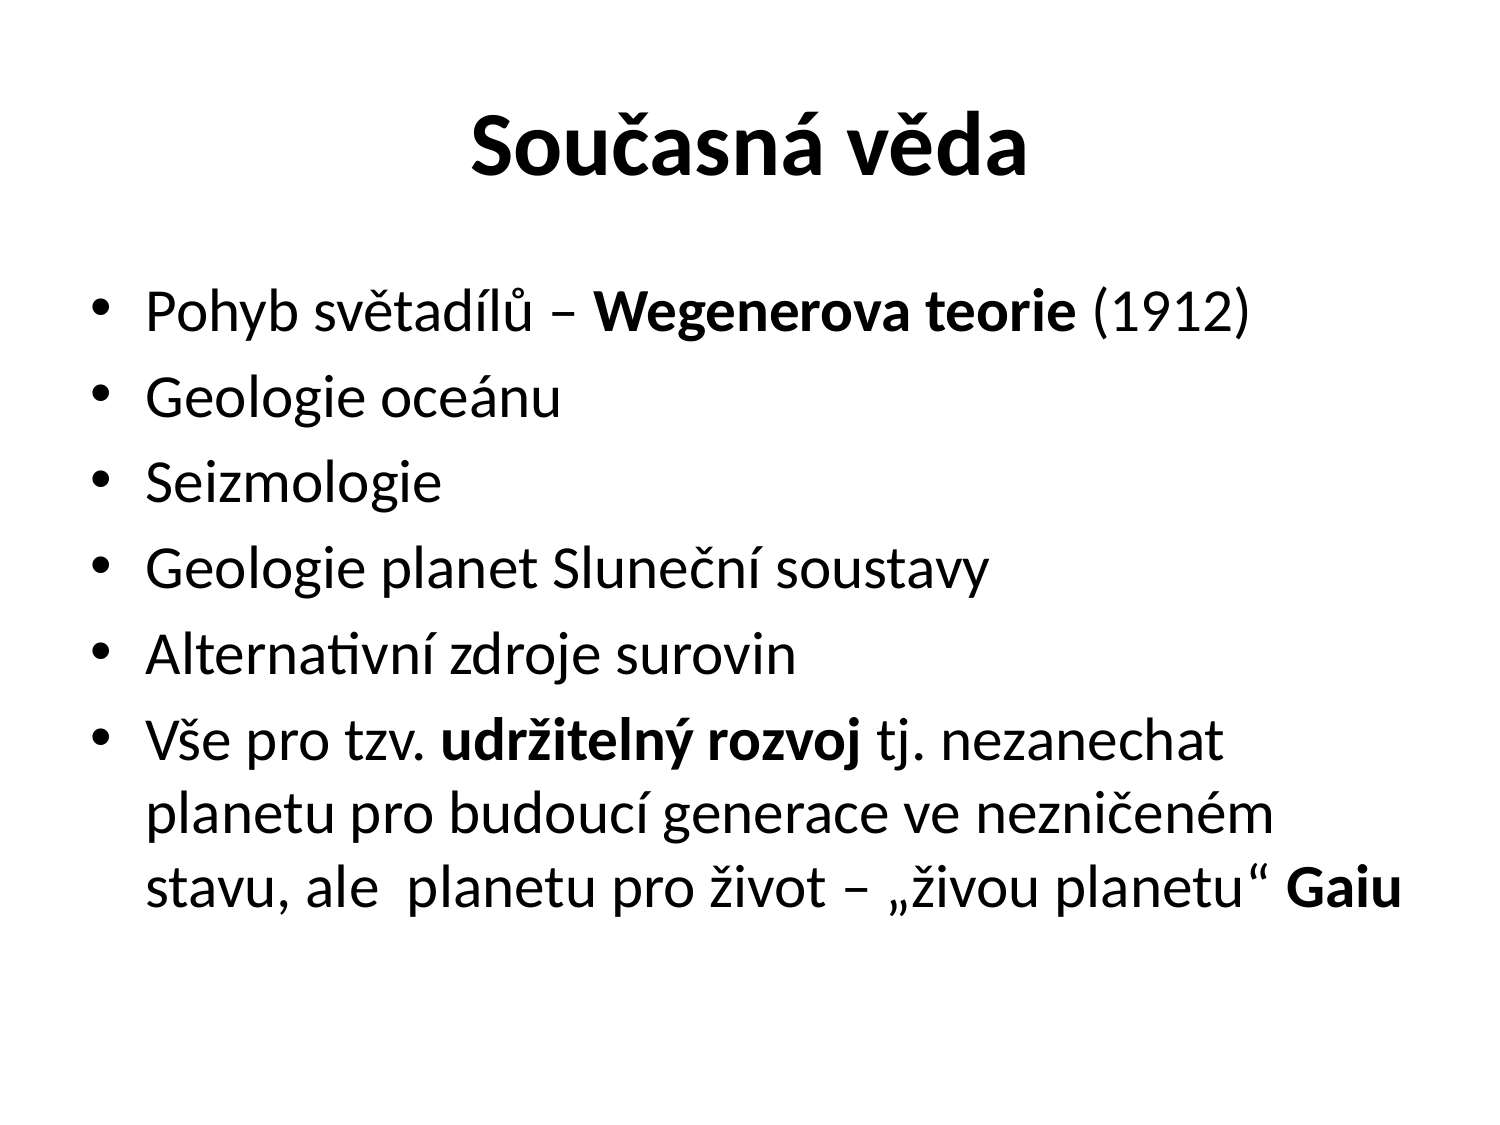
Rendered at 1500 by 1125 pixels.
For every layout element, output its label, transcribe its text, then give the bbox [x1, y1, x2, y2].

list Pohyb světadílů – Wegenerova teorie (1912) Geologie oceánu Seizmologie Geologie planet Sluneční soustavy Alternativní zdroje surovin Vše pro tzv. udržitelný rozvoj tj. nezanechat planetu pro budoucí generace ve nezničeném stavu, ale planetu pro život – „živou planetu“ Gaiu [75, 262, 1425, 1005]
title Současná věda [75, 45, 1425, 233]
